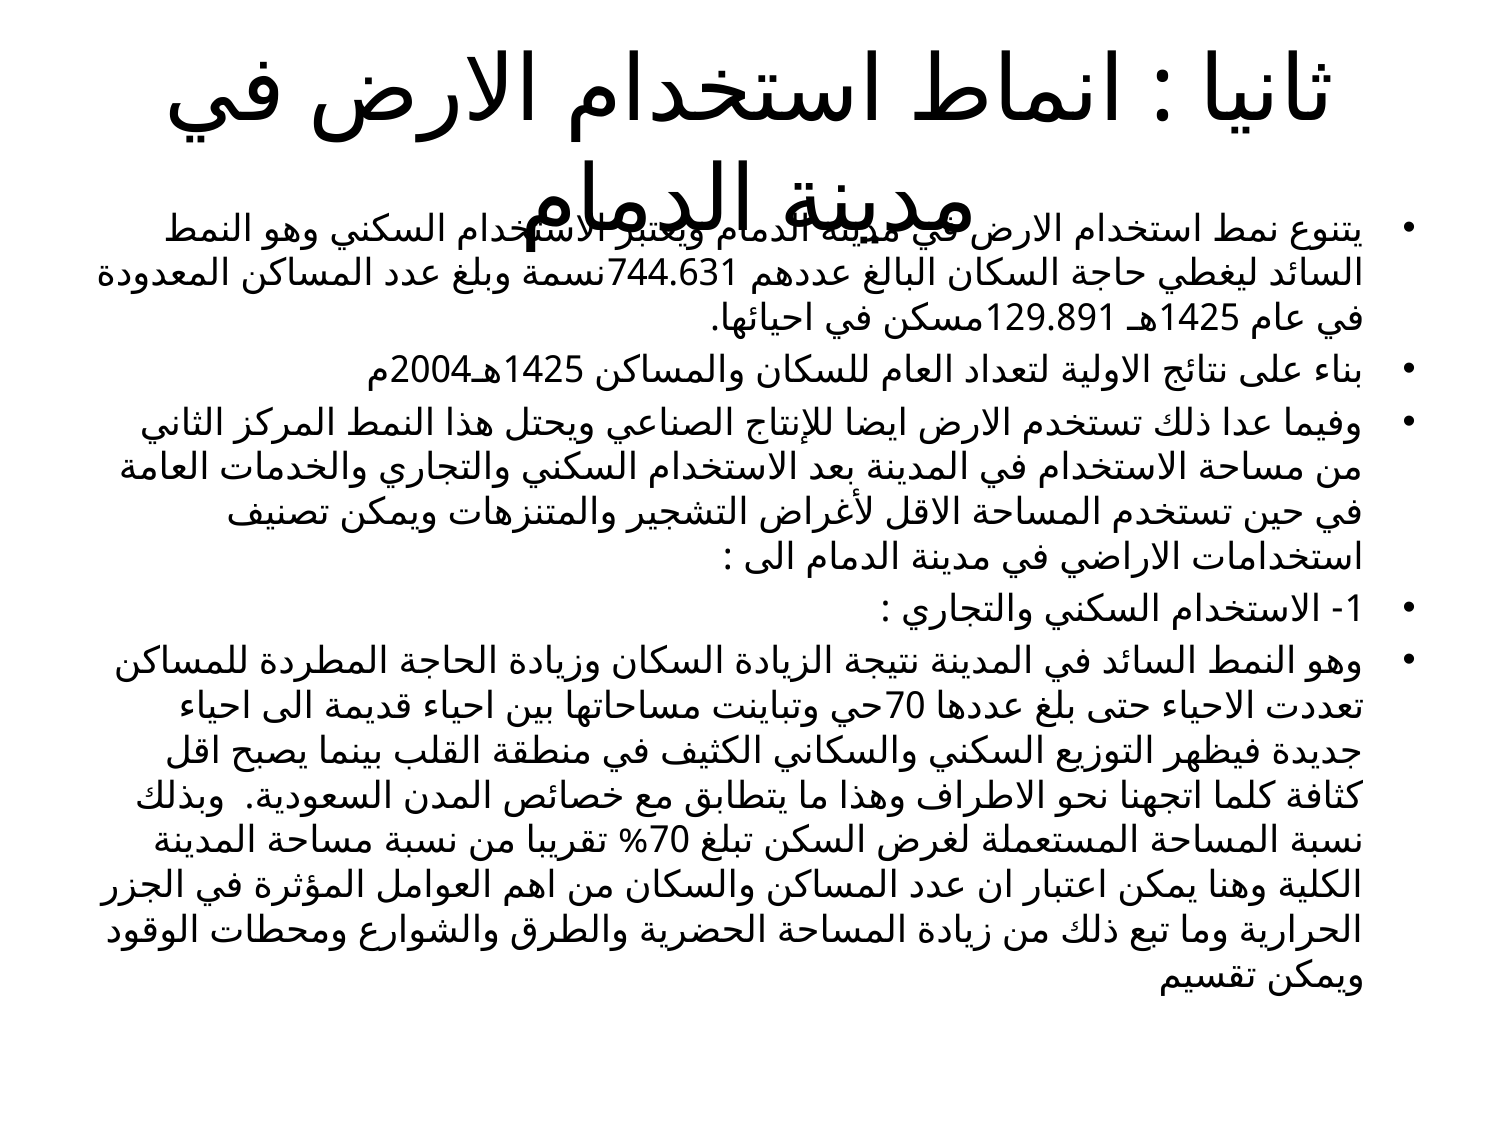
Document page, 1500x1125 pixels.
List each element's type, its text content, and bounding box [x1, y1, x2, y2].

title ثانيا : انماط استخدام الارض في مدينة الدمام [75, 45, 1425, 196]
list يتنوع نمط استخدام الارض في مدينة الدمام ويعتبر الاستخدام السكني وهو النمط السائد ليغطي حاجة السكان البالغ عددهم 744.631نسمة وبلغ عدد المساكن المعدودة في عام 1425هـ 129.891مسكن في احيائها. بناء على نتائج الاولية لتعداد العام للسكان والمساكن 1425هـ2004م وفيما عدا ذلك تستخدم الارض ايضا للإنتاج الصناعي ويحتل هذا النمط المركز الثاني من مساحة الاستخدام في المدينة بعد الاستخدام السكني والتجاري والخدمات العامة في حين تستخدم المساحة الاقل لأغراض التشجير والمتنزهات ويمكن تصنيف استخدامات الاراضي في مدينة الدمام الى : 1- الاستخدام السكني والتجاري : وهو النمط السائد في المدينة نتيجة الزيادة السكان وزيادة الحاجة المطردة للمساكن تعددت الاحياء حتى بلغ عددها 70حي وتباينت مساحاتها بين احياء قديمة الى احياء جديدة فيظهر التوزيع السكني والسكاني الكثيف في منطقة القلب بينما يصبح اقل كثافة كلما اتجهنا نحو الاطراف وهذا ما يتطابق مع خصائص المدن السعودية. وبذلك نسبة المساحة المستعملة لغرض السكن تبلغ 70% تقريبا من نسبة مساحة المدينة الكلية وهنا يمكن اعتبار ان عدد المساكن والسكان من اهم العوامل المؤثرة في الجزر الحرارية وما تبع ذلك من زيادة المساحة الحضرية والطرق والشوارع ومحطات الوقود ويمكن تقسيم [75, 196, 1425, 1005]
